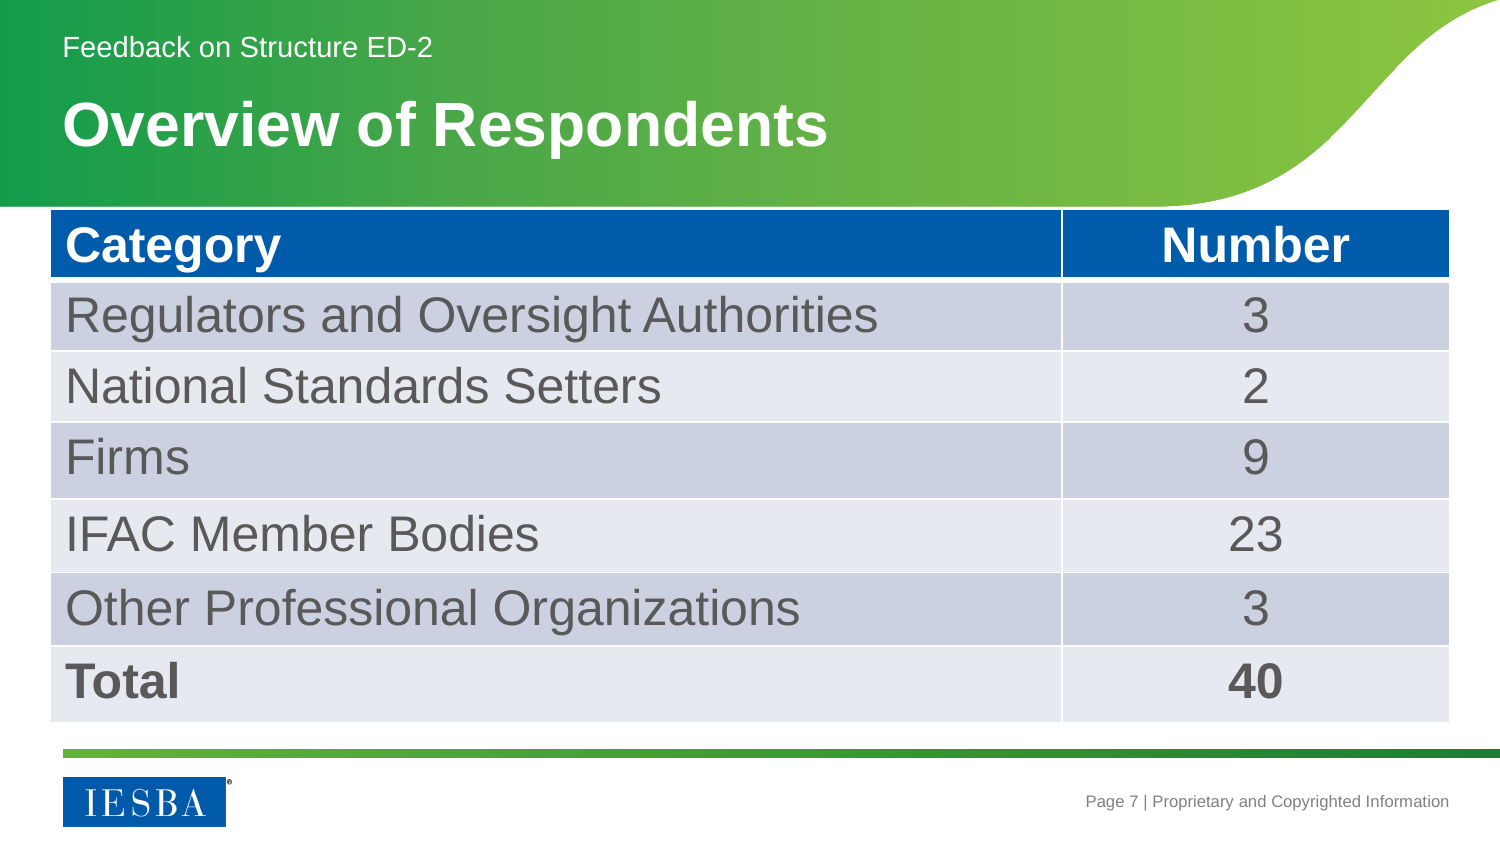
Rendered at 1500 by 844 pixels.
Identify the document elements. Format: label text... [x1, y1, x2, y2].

table_cell 3 [1063, 283, 1449, 350]
table_cell IFAC Member Bodies [51, 500, 1061, 572]
table_cell 9 [1063, 423, 1449, 498]
table_cell Firms [51, 423, 1061, 498]
subtitle Feedback on Structure ED-2 [62, 28, 813, 59]
table_cell 3 [1063, 573, 1449, 645]
picture [63, 777, 232, 827]
table_cell Other Professional Organizations [51, 573, 1061, 645]
table_header Number [1063, 210, 1449, 277]
title Overview of Respondents [62, 59, 1338, 185]
table_cell Total [51, 647, 1061, 722]
table_cell 2 [1063, 352, 1449, 421]
table_header Category [51, 210, 1061, 277]
picture [0, 0, 1500, 207]
table_cell 23 [1063, 500, 1449, 572]
table_cell 40 [1063, 647, 1449, 722]
table_cell Regulators and Oversight Authorities [51, 283, 1061, 350]
table_cell National Standards Setters [51, 352, 1061, 421]
